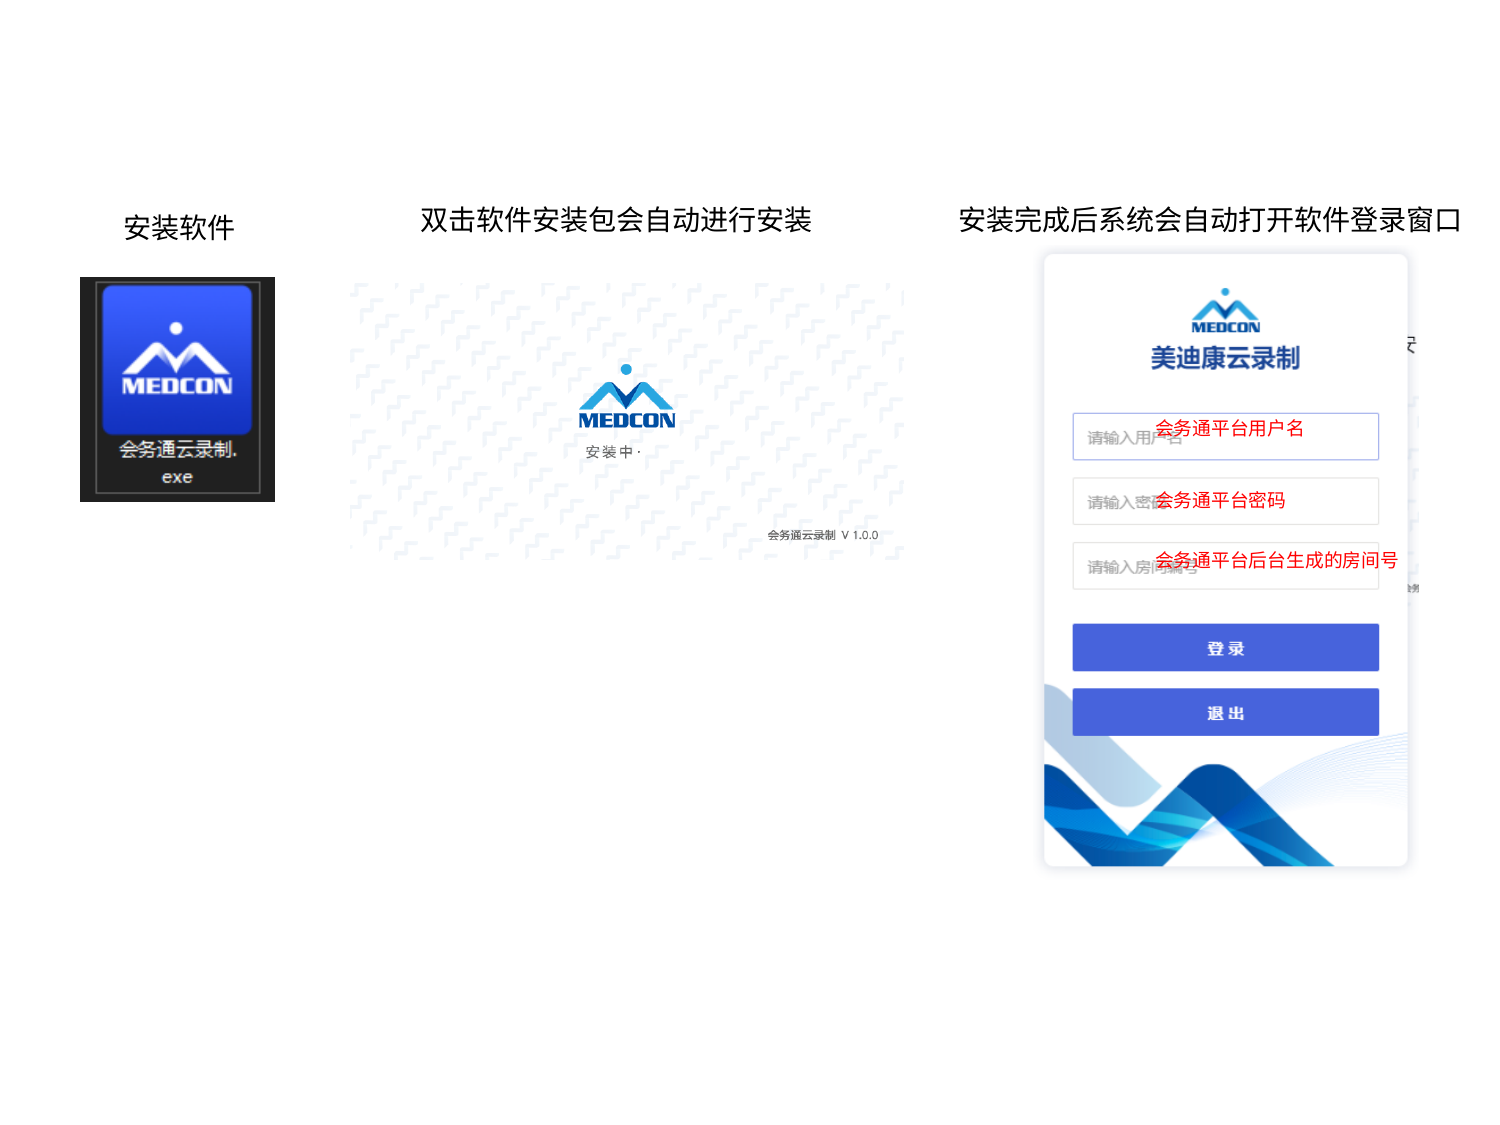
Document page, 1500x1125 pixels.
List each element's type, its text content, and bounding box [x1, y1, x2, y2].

text_box 安装完成后系统会自动打开软件登录窗口 [943, 194, 1500, 243]
text_box 双击软件安装包会自动进行安装 [405, 194, 943, 243]
picture [350, 283, 904, 560]
picture [80, 277, 275, 502]
picture [1033, 245, 1420, 880]
text_box 安装软件 [108, 202, 306, 252]
